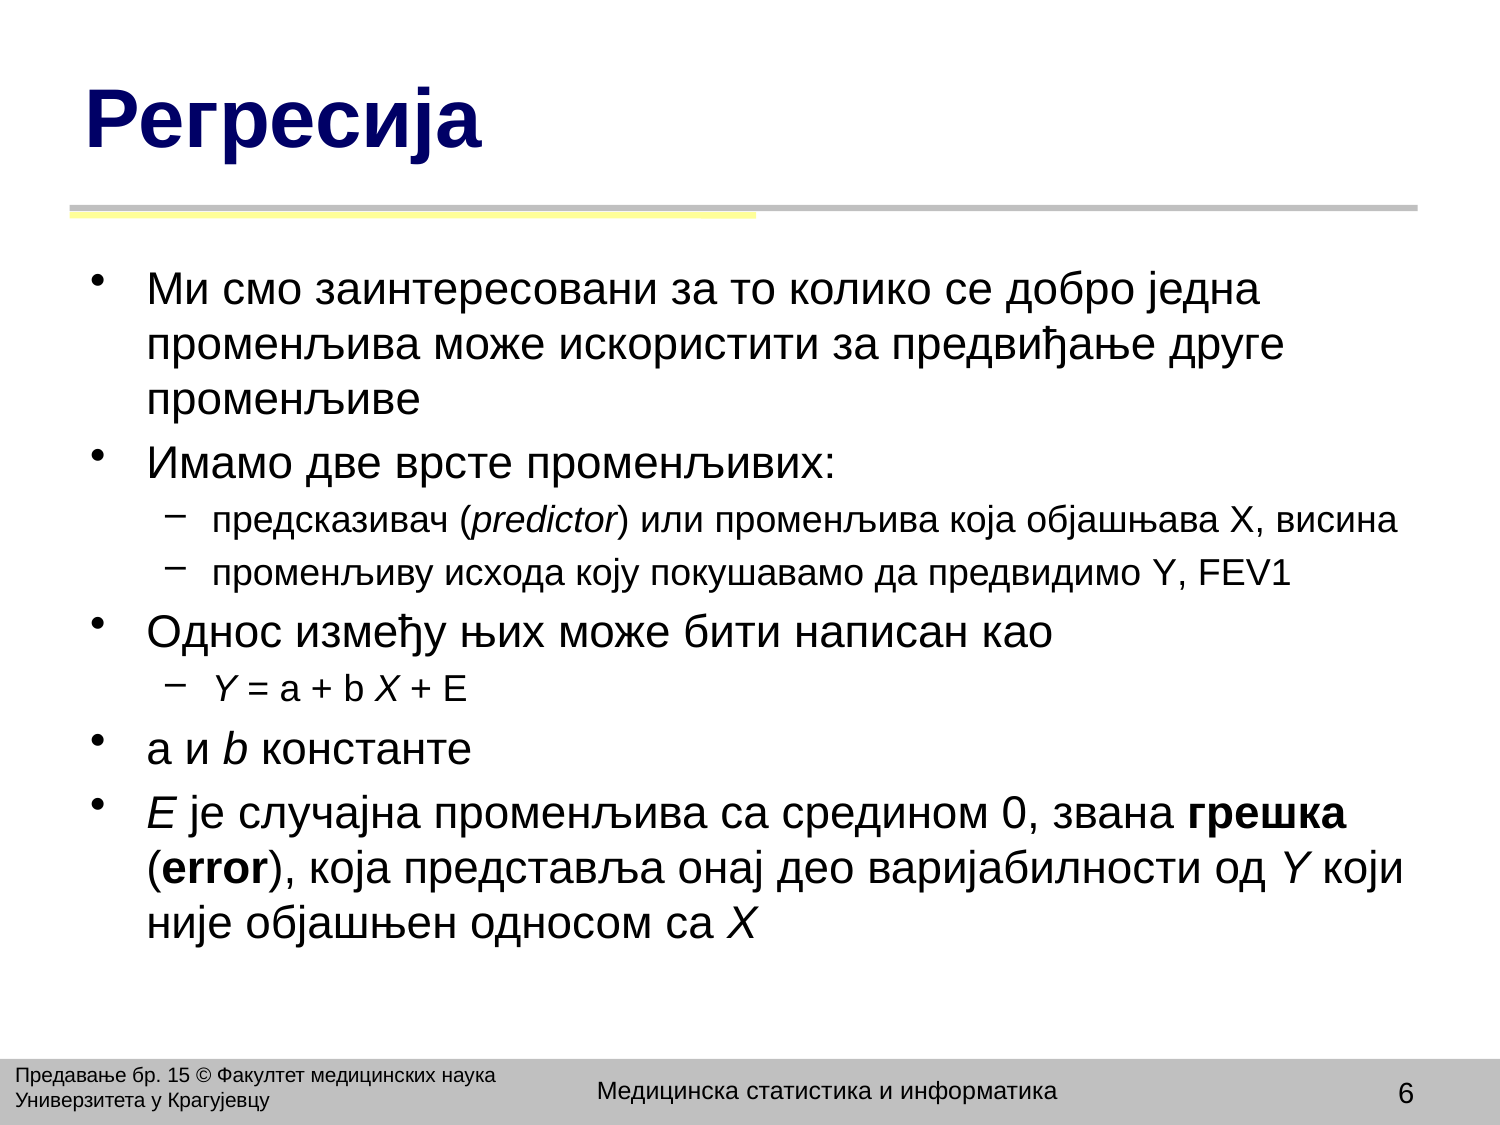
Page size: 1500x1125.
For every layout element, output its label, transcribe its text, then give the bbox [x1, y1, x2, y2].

slide_number Предавање бр. 15 © Факултет медицинских наука Универзитета у Крагујевцу [0, 1053, 616, 1108]
list Ми смо заинтересовани за то колико се добро једна променљива може искористити за предвиђање друге променљиве Имамо две врсте променљивих: предсказивач (predictor) или променљива која објашњава X, висина променљиву исхода коју покушавамо да предвидимо Y, FEV1 Oднос између њих може бити написан као Y = а + b X + E а и b константе Е је случајна променљива са средином 0, звана грешка (error), која представља онај део варијабилности од Y који није објашњен односом са X [74, 250, 1426, 1027]
footer Медицинска статистика и информатика [512, 1066, 1144, 1125]
title Регресија [69, 19, 1426, 208]
slide_number 6 [1164, 1066, 1430, 1125]
